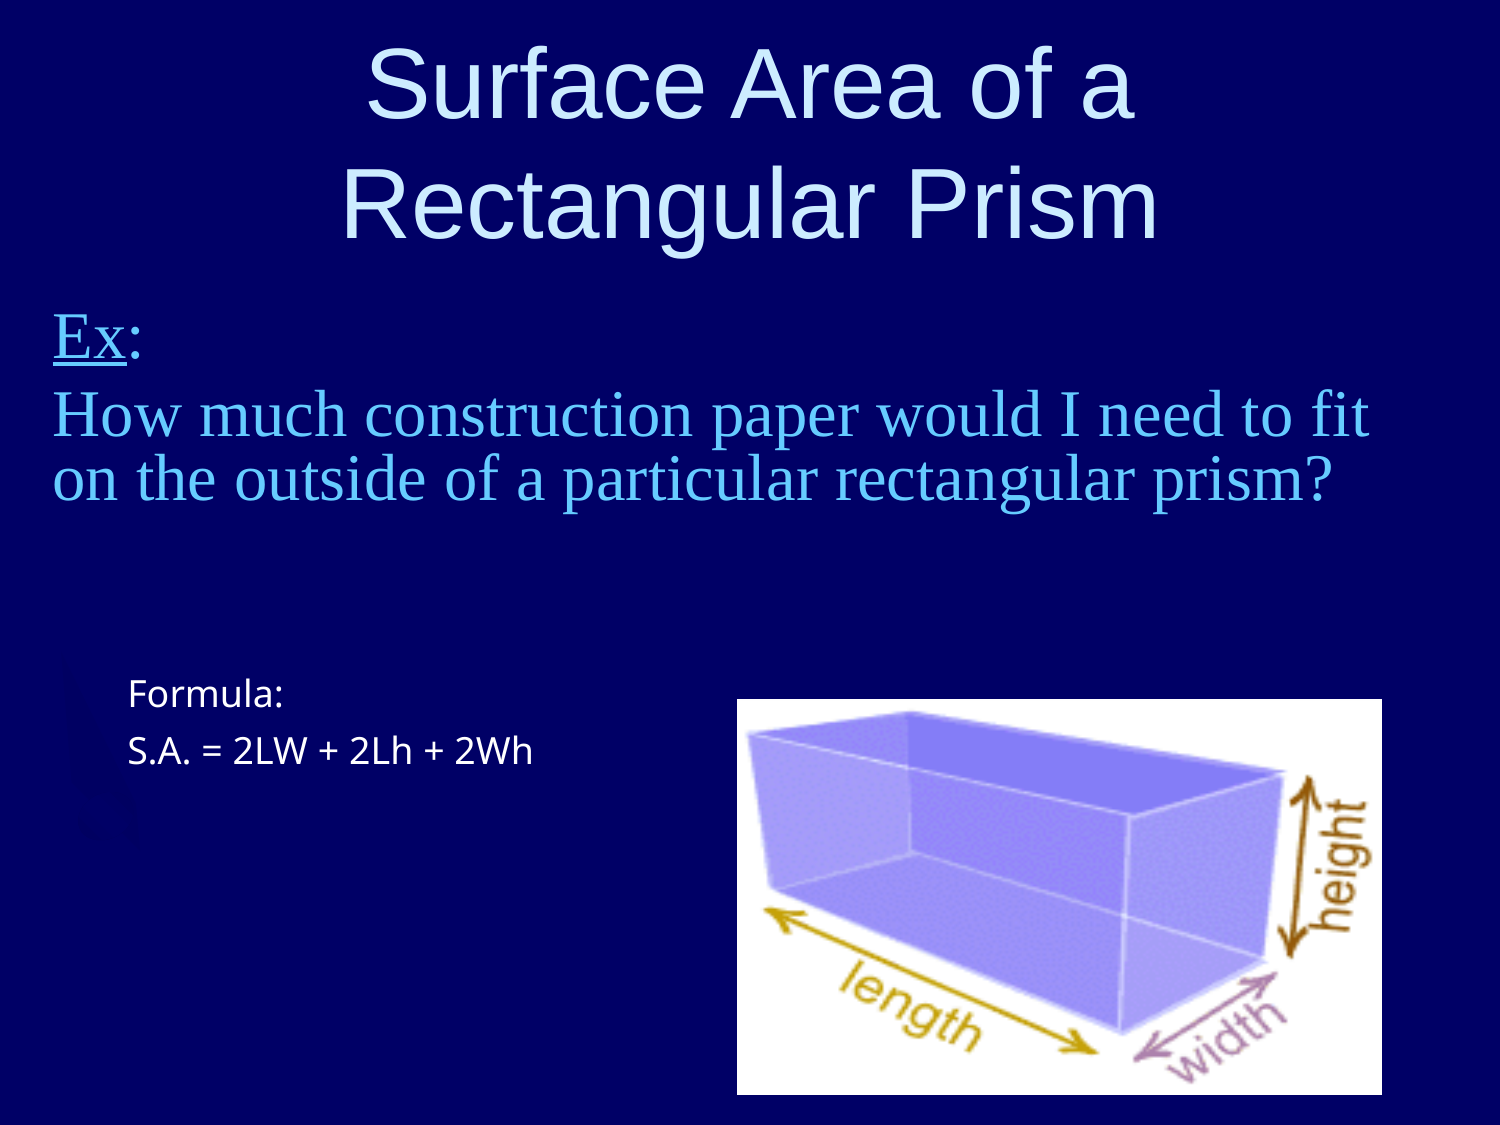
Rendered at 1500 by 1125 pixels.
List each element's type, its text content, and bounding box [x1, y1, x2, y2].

title Surface Area of a Rectangular Prism [112, 24, 1388, 267]
text_box Formula: S.A. = 2LW + 2Lh + 2Wh [112, 662, 775, 780]
subtitle Ex: How much construction paper would I need to fit on the outside of a particular rectangular prism? [37, 299, 1413, 588]
picture [737, 699, 1382, 1095]
